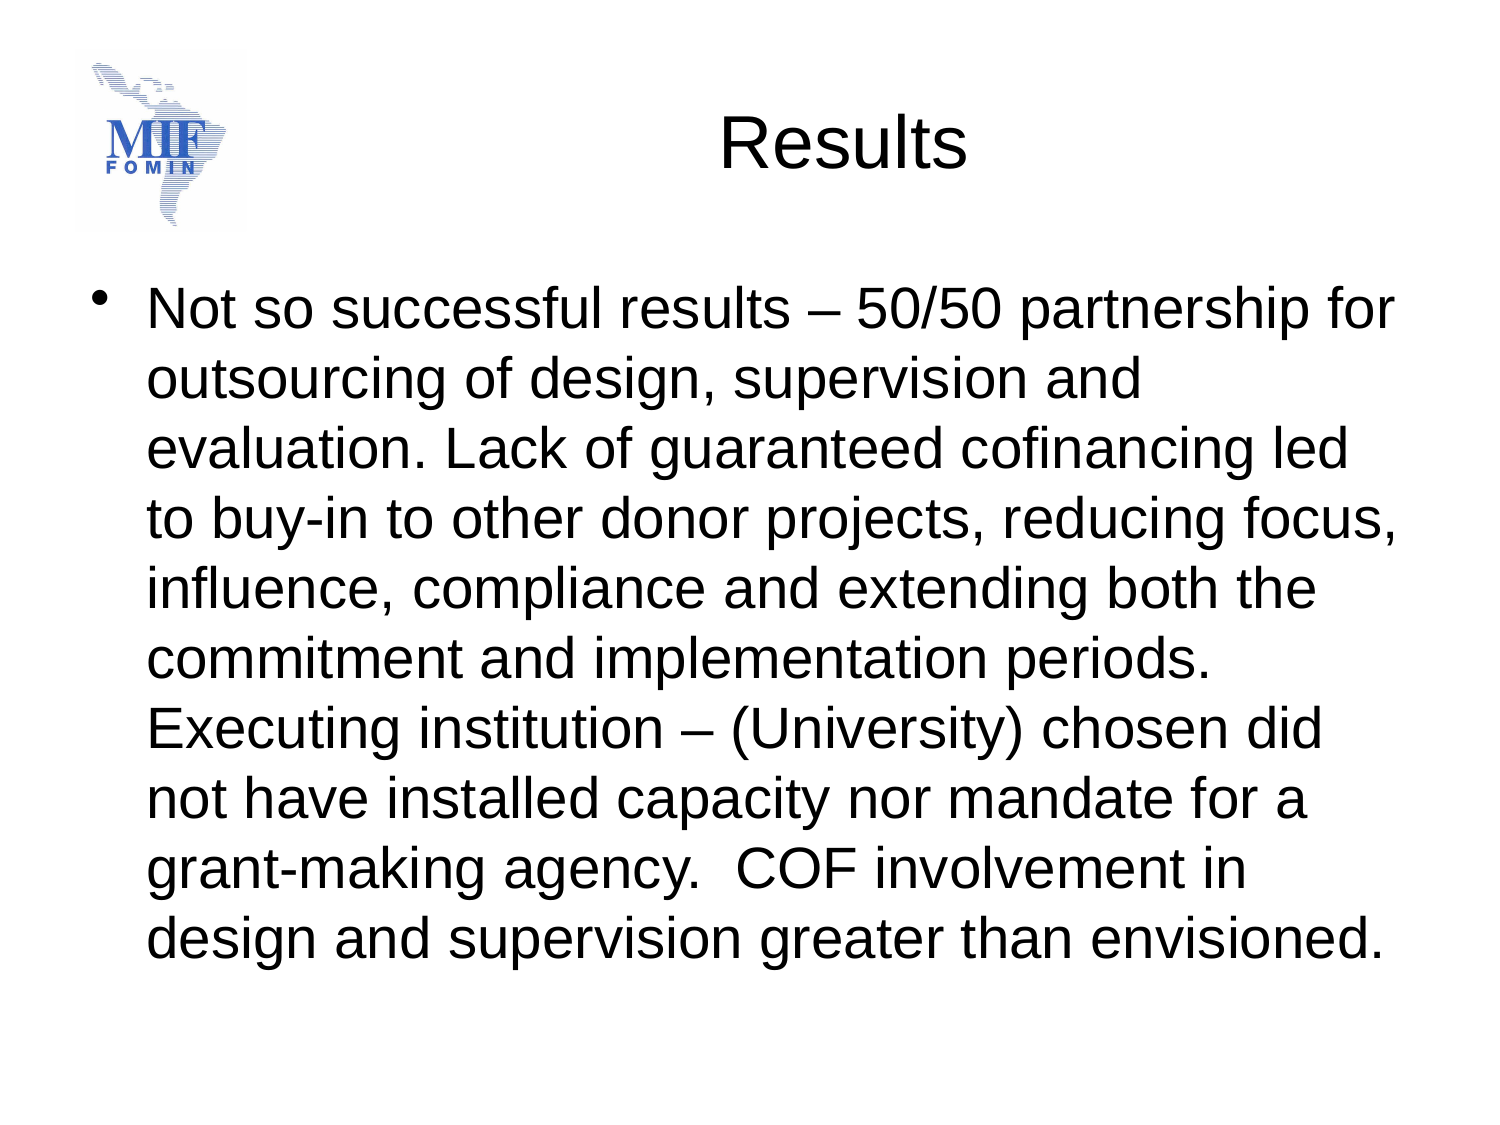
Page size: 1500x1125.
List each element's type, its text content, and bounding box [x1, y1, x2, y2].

list Not so successful results – 50/50 partnership for outsourcing of design, supervision and evaluation. Lack of guaranteed cofinancing led to buy-in to other donor projects, reducing focus, influence, compliance and extending both the commitment and implementation periods. Executing institution – (University) chosen did not have installed capacity nor mandate for a grant-making agency. COF involvement in design and supervision greater than envisioned. [74, 262, 1426, 1006]
picture [75, 49, 247, 232]
title Results [262, 44, 1426, 233]
